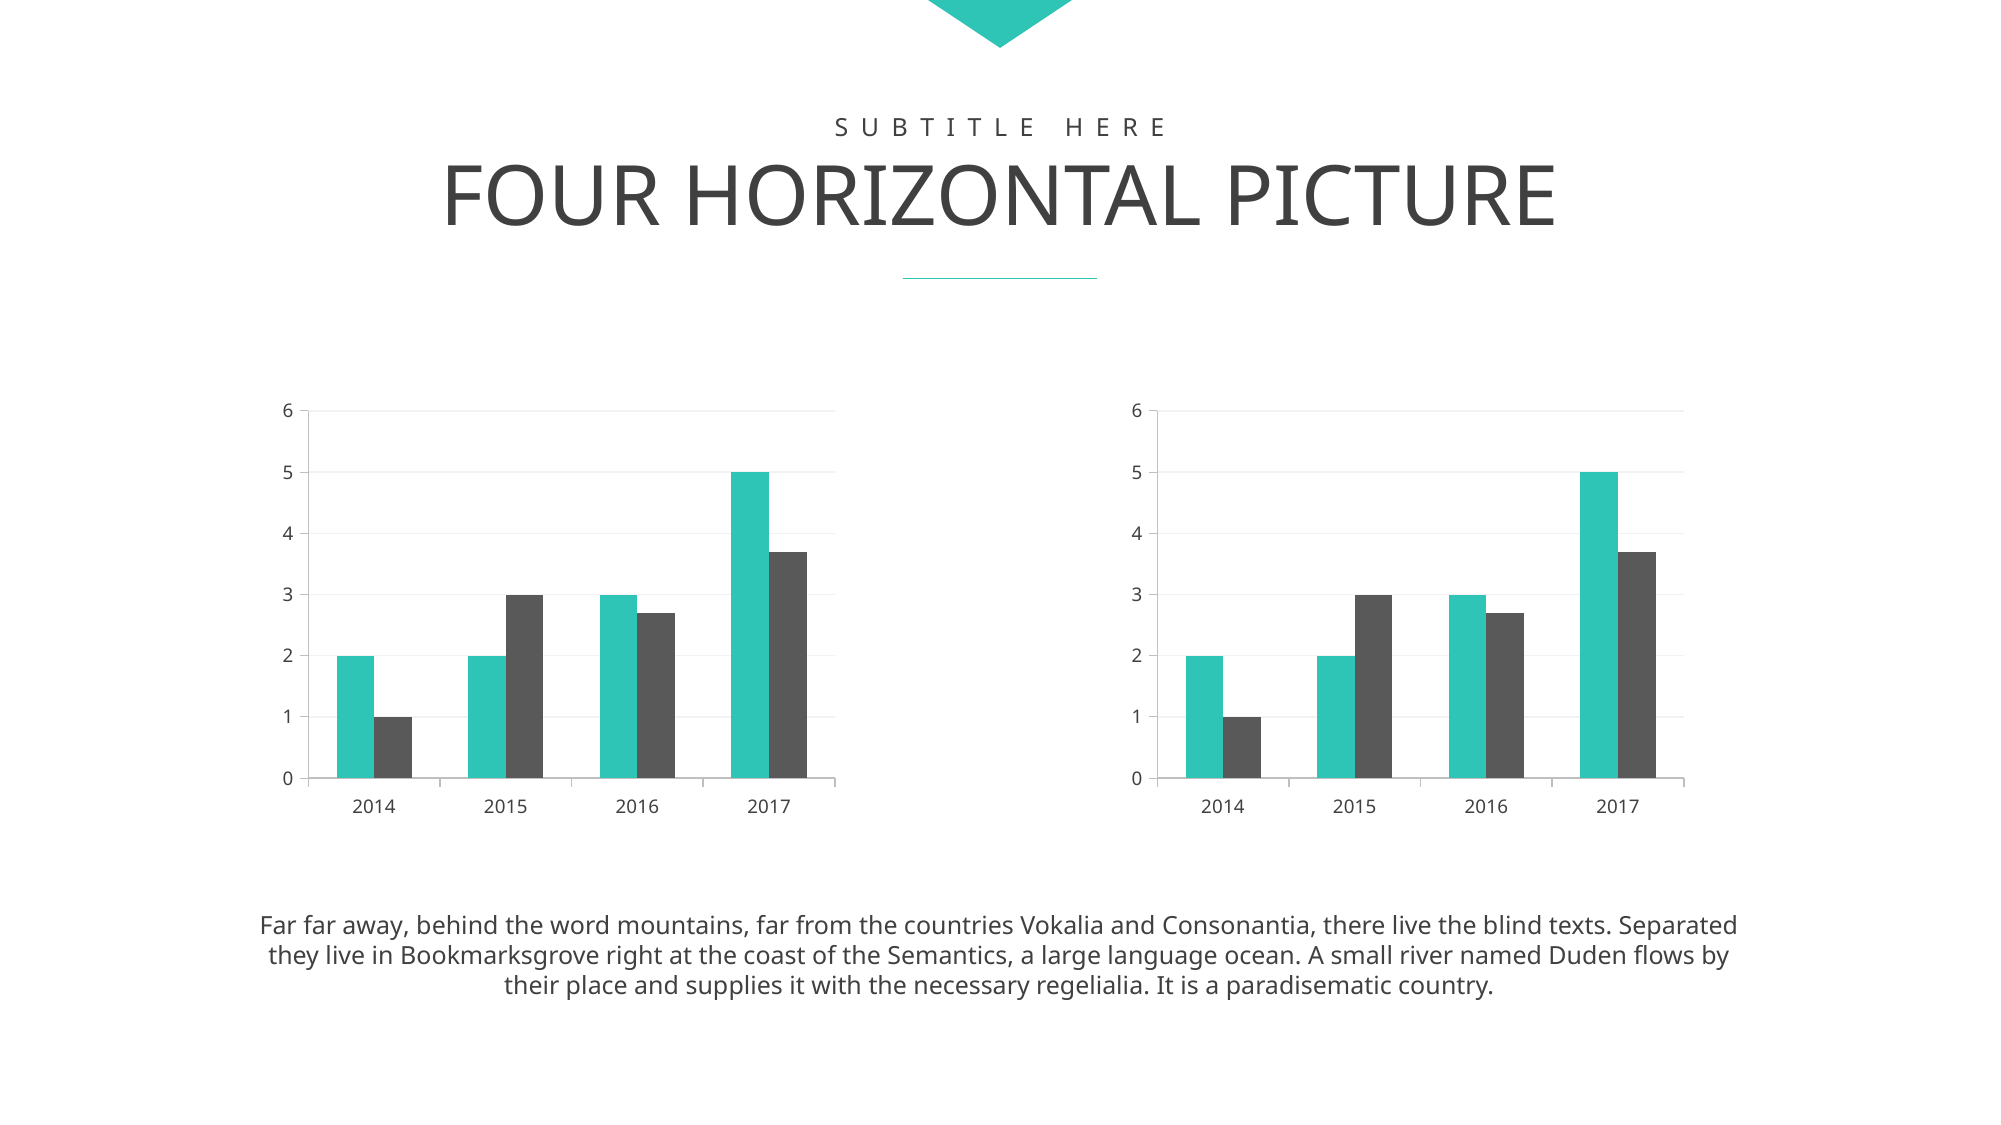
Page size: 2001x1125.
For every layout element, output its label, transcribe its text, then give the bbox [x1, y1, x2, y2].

text_box [926, 0, 1074, 50]
text_box SUBTITLE HERE [819, 103, 1180, 149]
text_box Far far away, behind the word mountains, far from the countries Vokalia and Consonantia, there live the blind texts. Separated they live in Bookmarksgrove right at the coast of the Semantics, a large language ocean. A small river named Duden flows by their place and supplies it with the necessary regelialia. It is a paradisematic country. [228, 901, 1772, 1007]
chart [280, 383, 845, 826]
text_box FOUR HORIZONTAL PICTURE [425, 134, 1575, 250]
chart [1129, 383, 1694, 826]
